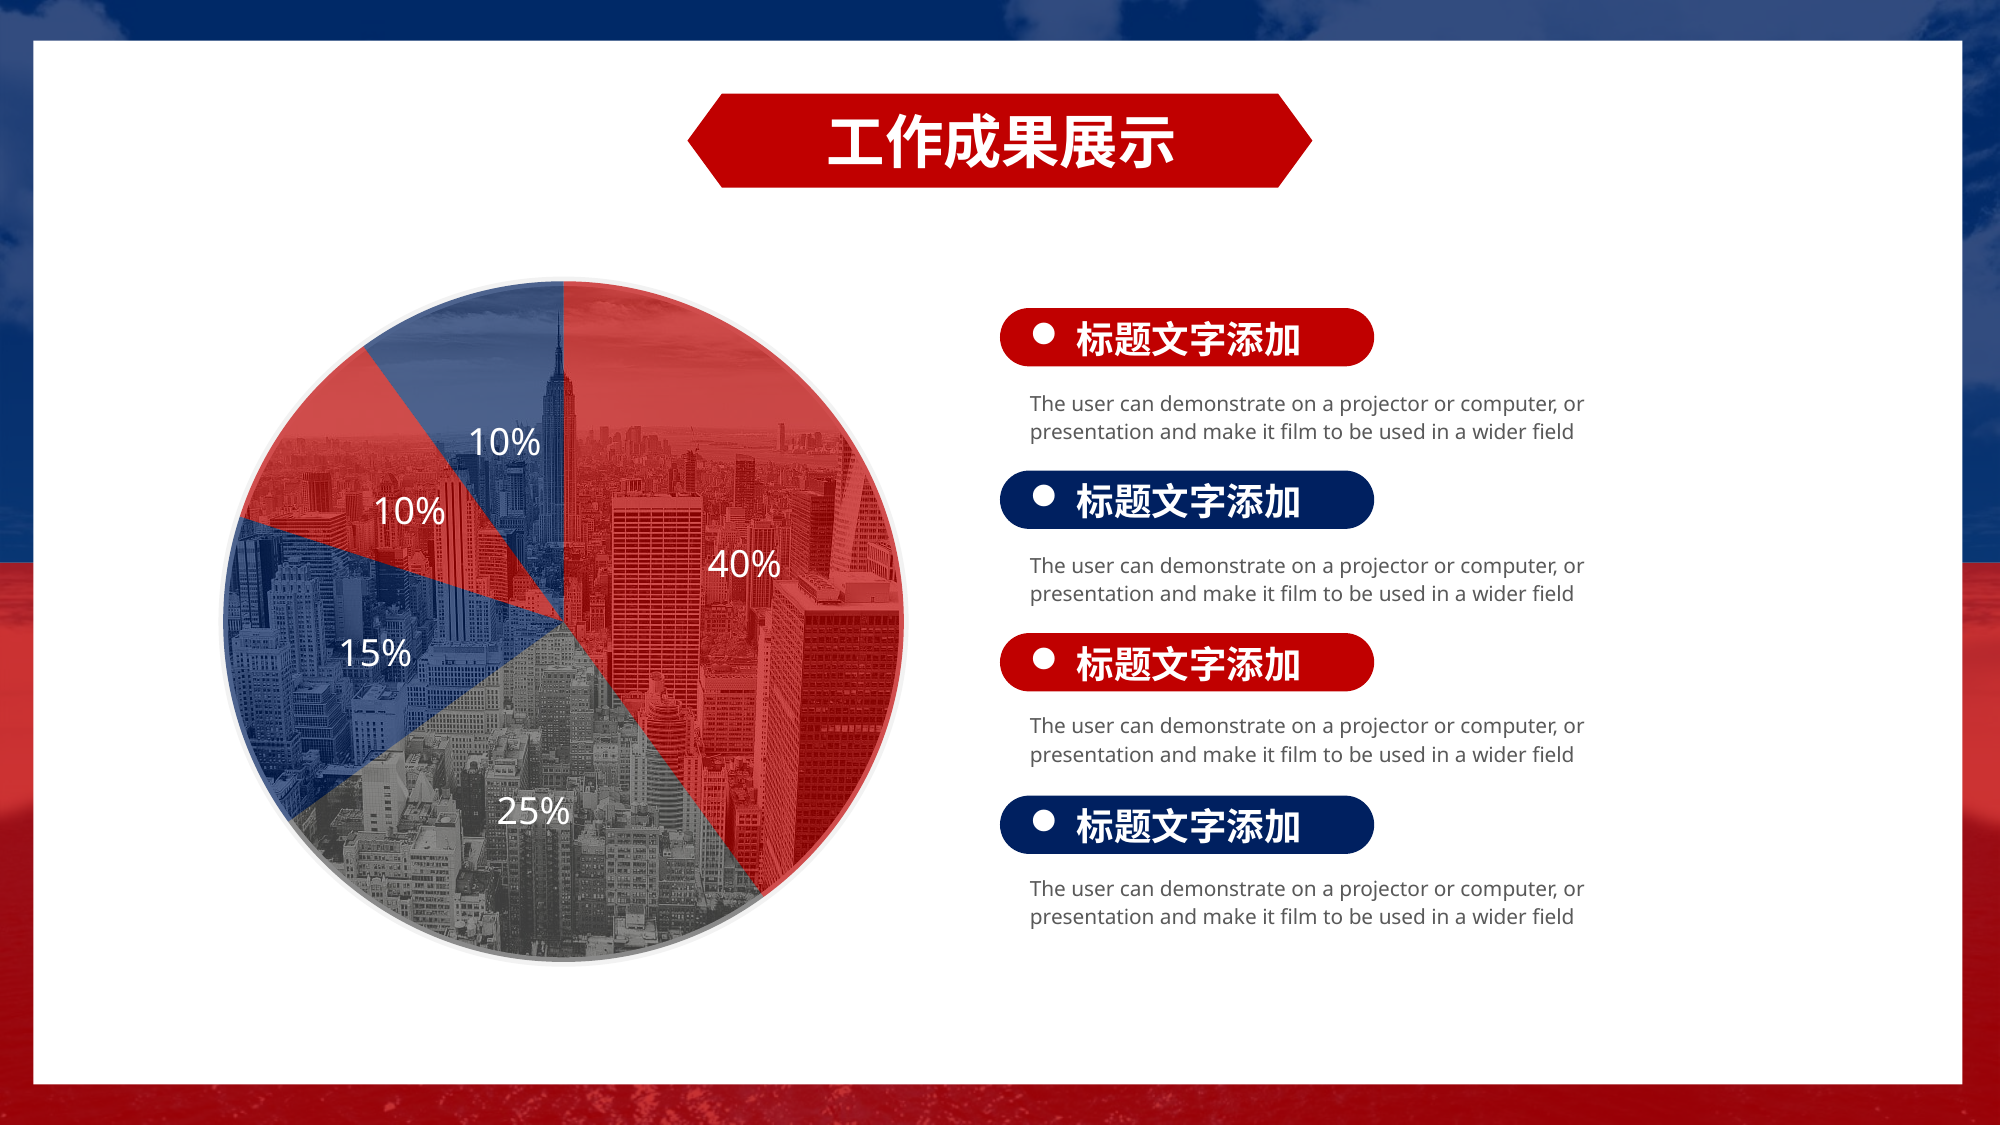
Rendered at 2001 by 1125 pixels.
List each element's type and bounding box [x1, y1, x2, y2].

text_box [687, 93, 1313, 188]
text_box [223, 281, 904, 962]
text_box [999, 470, 1727, 615]
text_box [999, 308, 1727, 453]
text_box [999, 795, 1727, 938]
text_box [999, 633, 1727, 775]
